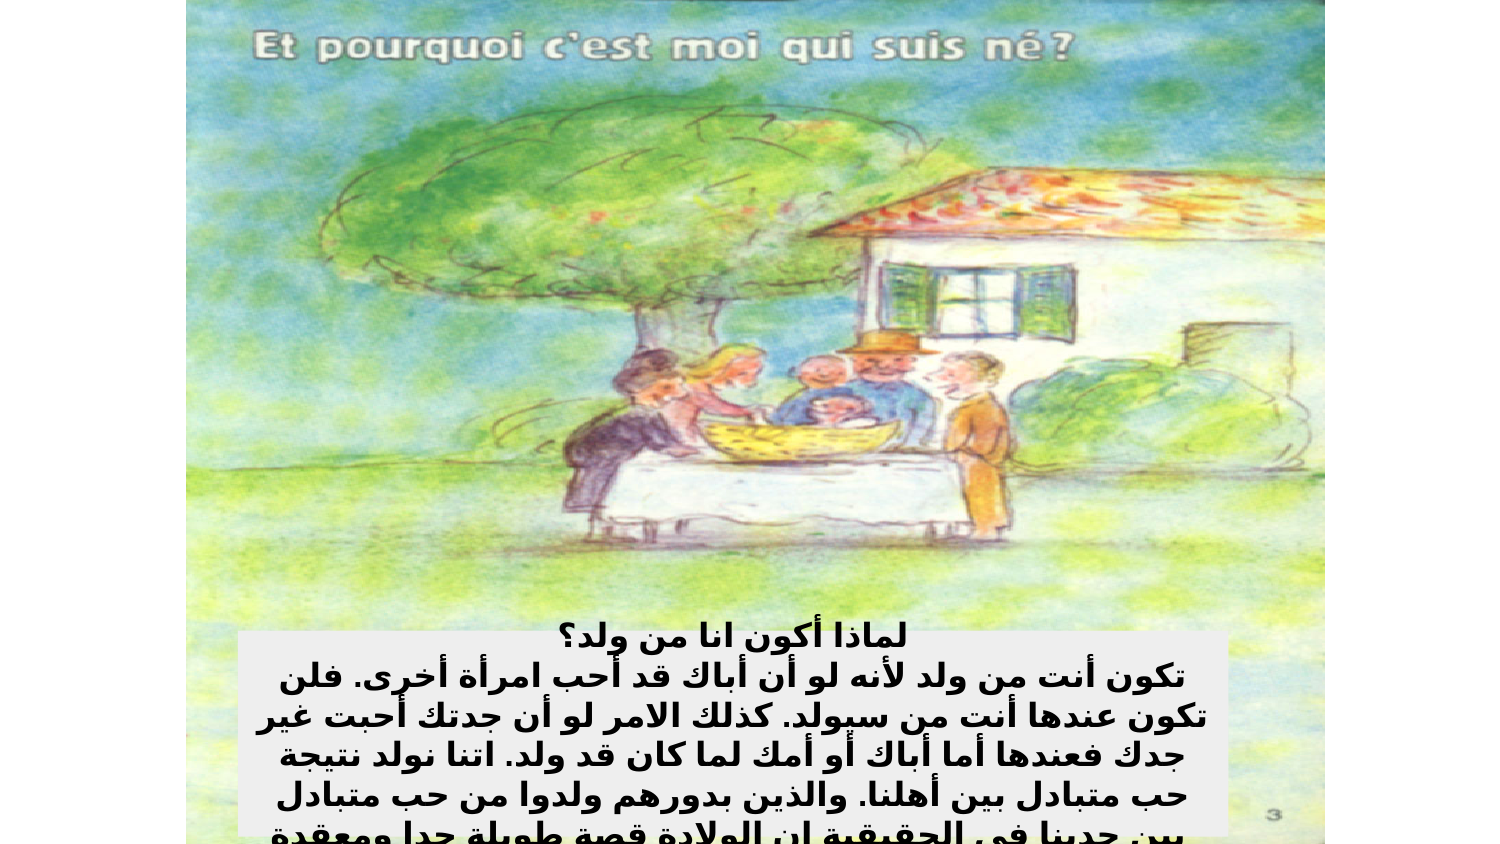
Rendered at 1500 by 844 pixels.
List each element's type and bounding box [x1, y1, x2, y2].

picture [186, 0, 1325, 844]
